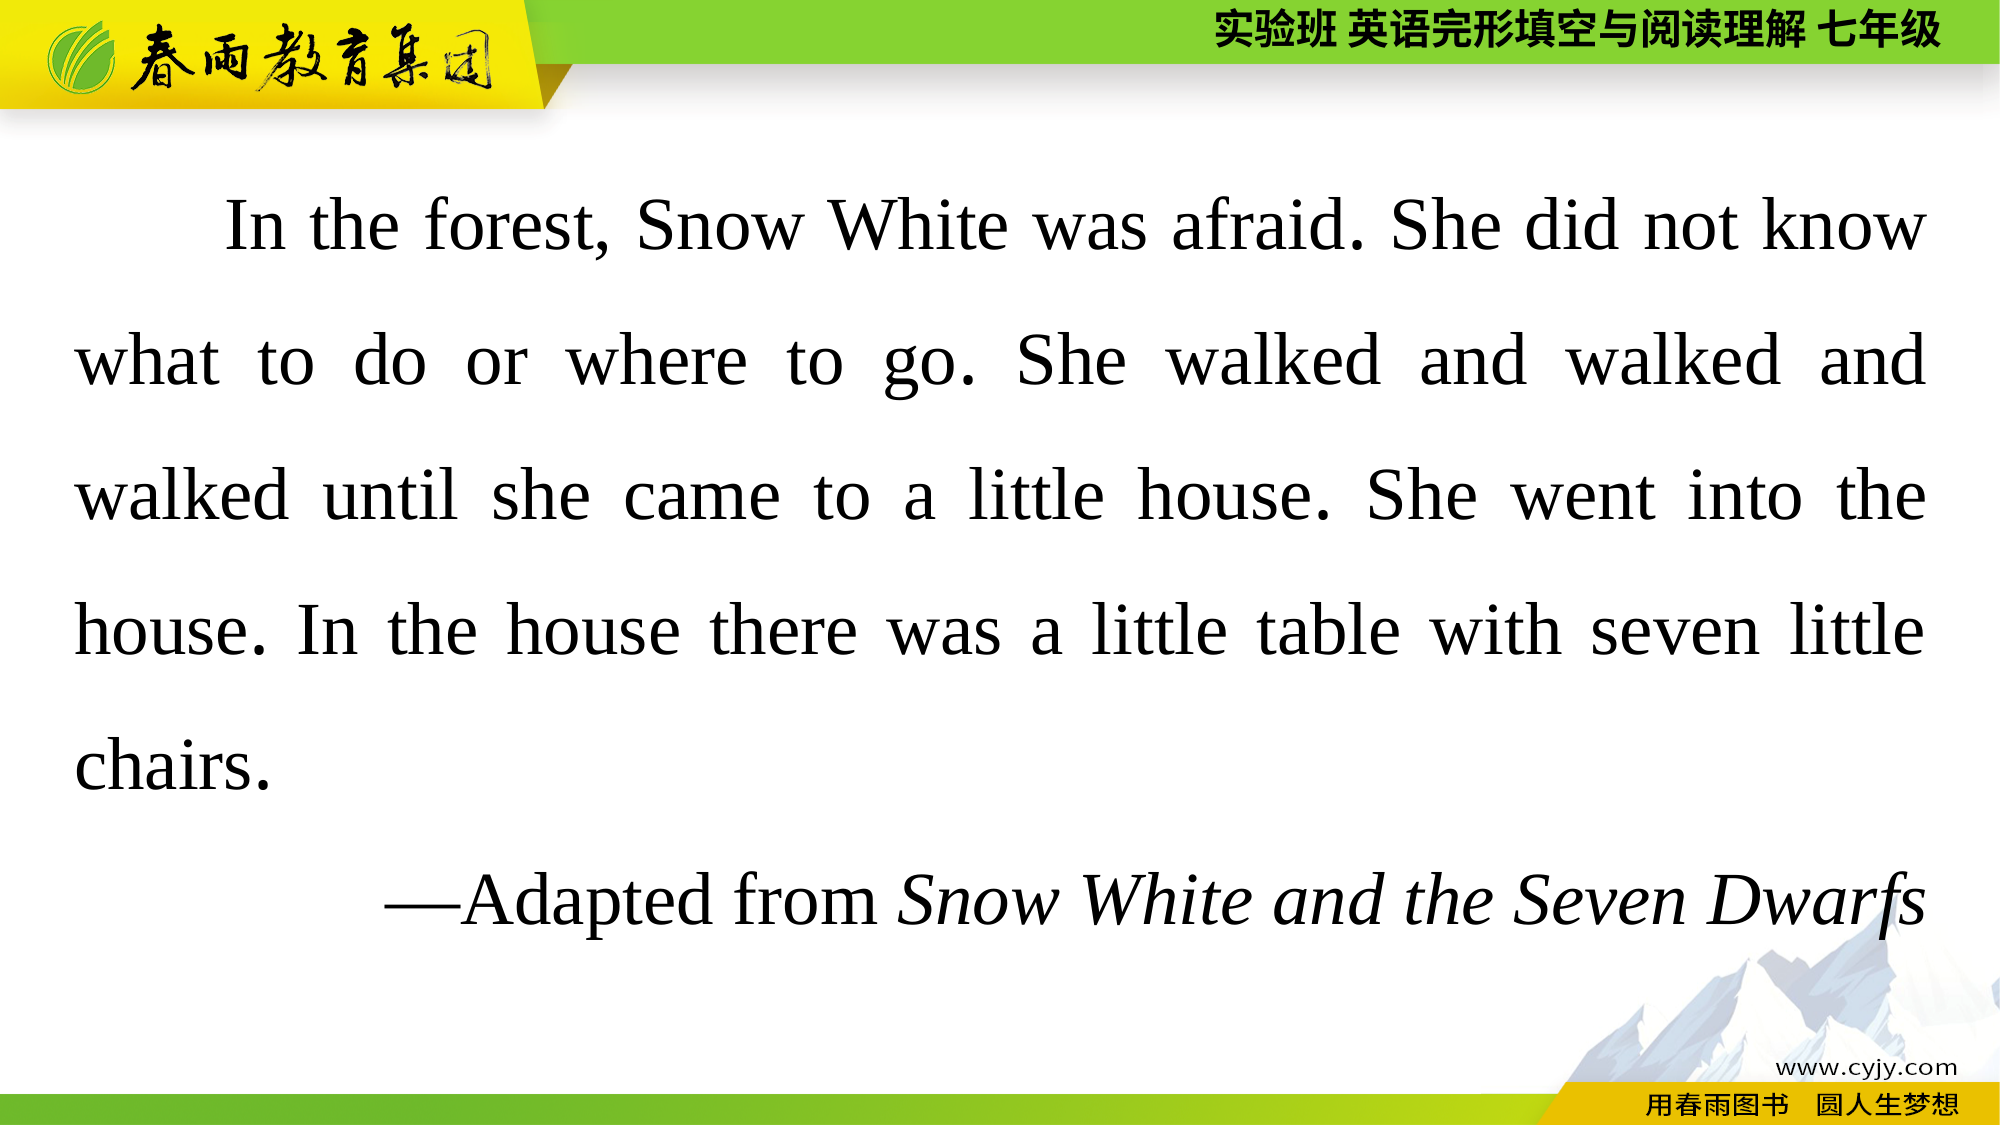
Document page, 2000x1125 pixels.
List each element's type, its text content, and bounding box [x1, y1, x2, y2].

picture [0, 0, 2000, 1125]
list In the forest, Snow White was afraid. She did not know what to do or where to go. She walked and walked and walked until she came to a little house. She went into the house. In the house there was a little table with seven little chairs. —Adapted from Snow White and the Seven Dwarfs [59, 122, 1944, 956]
